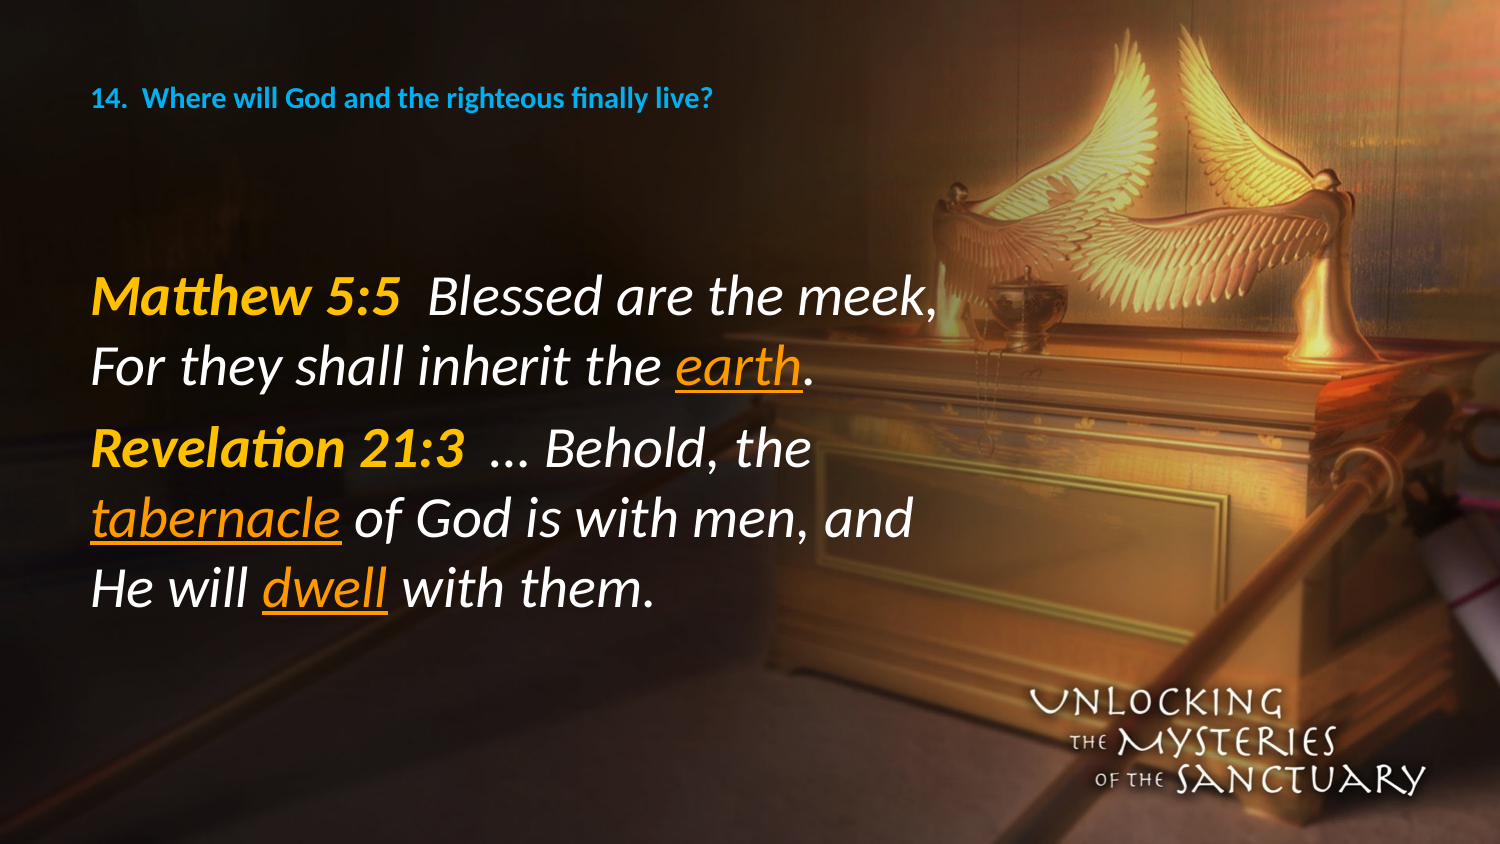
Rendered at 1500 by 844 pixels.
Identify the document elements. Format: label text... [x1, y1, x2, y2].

picture [0, 0, 1500, 844]
title 14. Where will God and the righteous finally live? [75, 33, 1425, 175]
list Matthew 5:5 Blessed are the meek, For they shall inherit the earth. Revelation 21:3 … Behold, the tabernacle of God is with men, and He will dwell with them. [75, 250, 957, 737]
